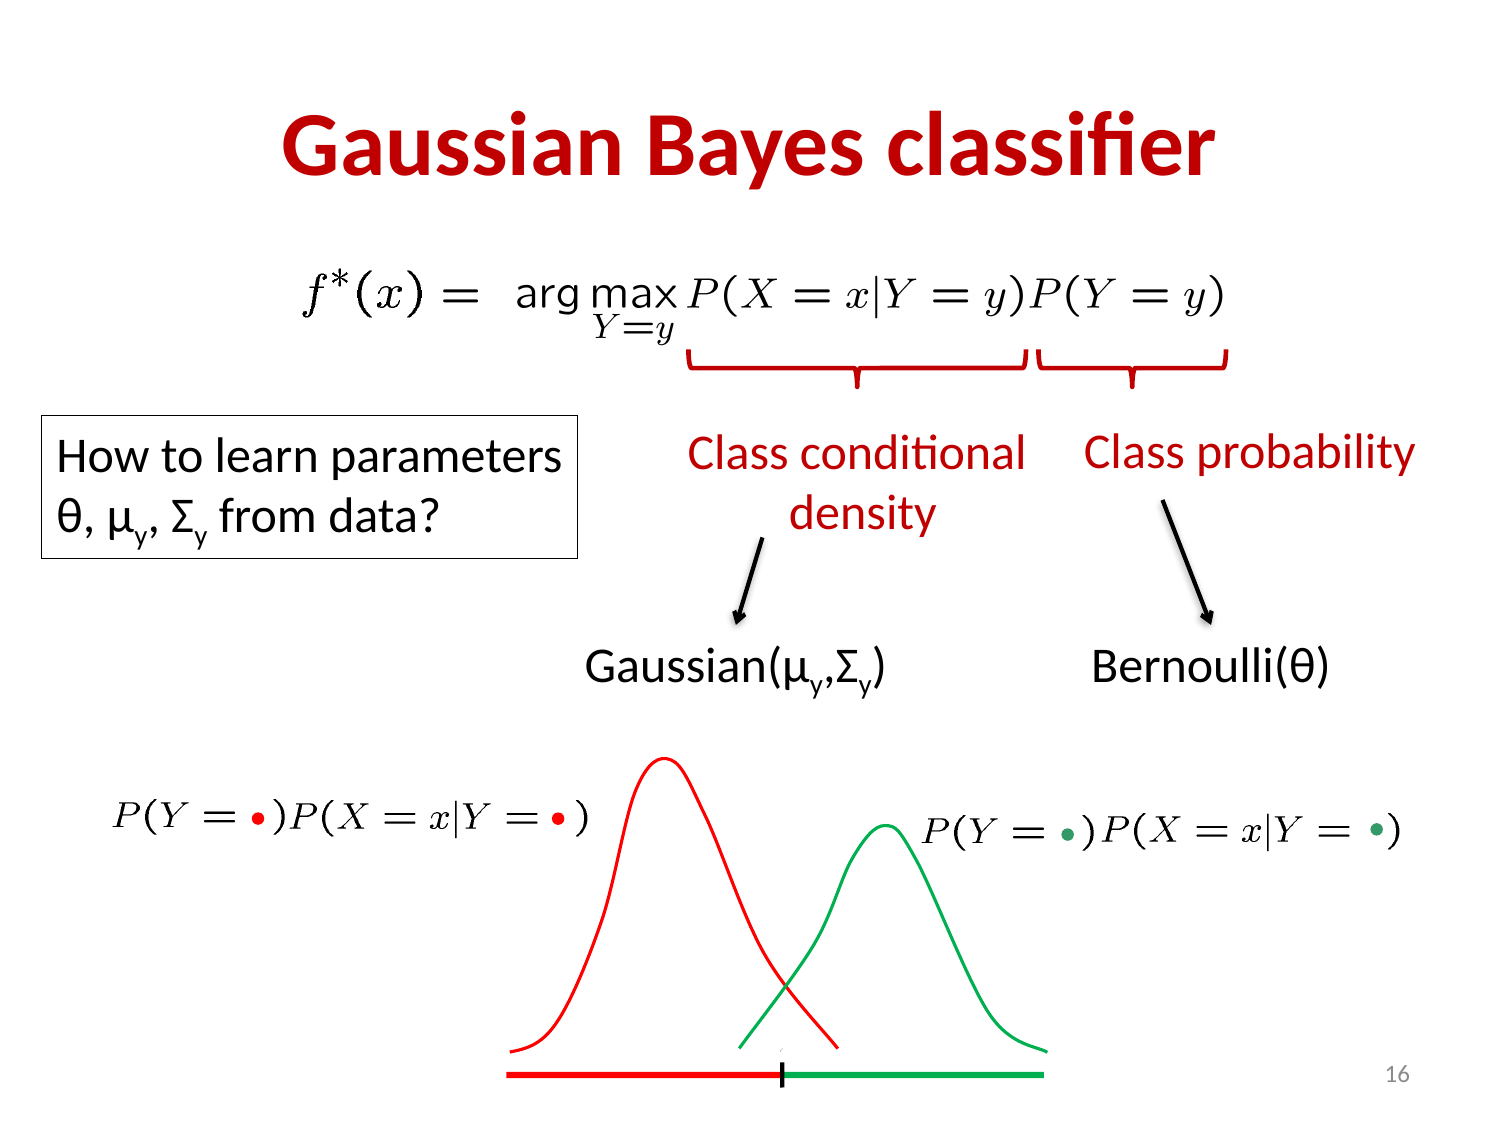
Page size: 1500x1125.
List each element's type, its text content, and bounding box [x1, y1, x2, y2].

slide_number 16 [1074, 1042, 1425, 1103]
title Gaussian Bayes classifier [75, 45, 1425, 233]
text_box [506, 1049, 1045, 1076]
picture [921, 813, 1095, 852]
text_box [735, 537, 763, 626]
text_box [525, 758, 785, 1048]
text_box Bernoulli(θ) [1076, 624, 1346, 700]
text_box How to learn parameters θ, μy, Σy from data? [41, 415, 578, 559]
picture [1101, 812, 1401, 852]
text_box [441, 274, 1434, 549]
picture [112, 797, 286, 836]
text_box Gaussian(μy,Σy) [569, 624, 902, 708]
text_box [739, 825, 1037, 1048]
picture [289, 799, 588, 840]
picture [299, 266, 430, 350]
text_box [1162, 499, 1212, 626]
